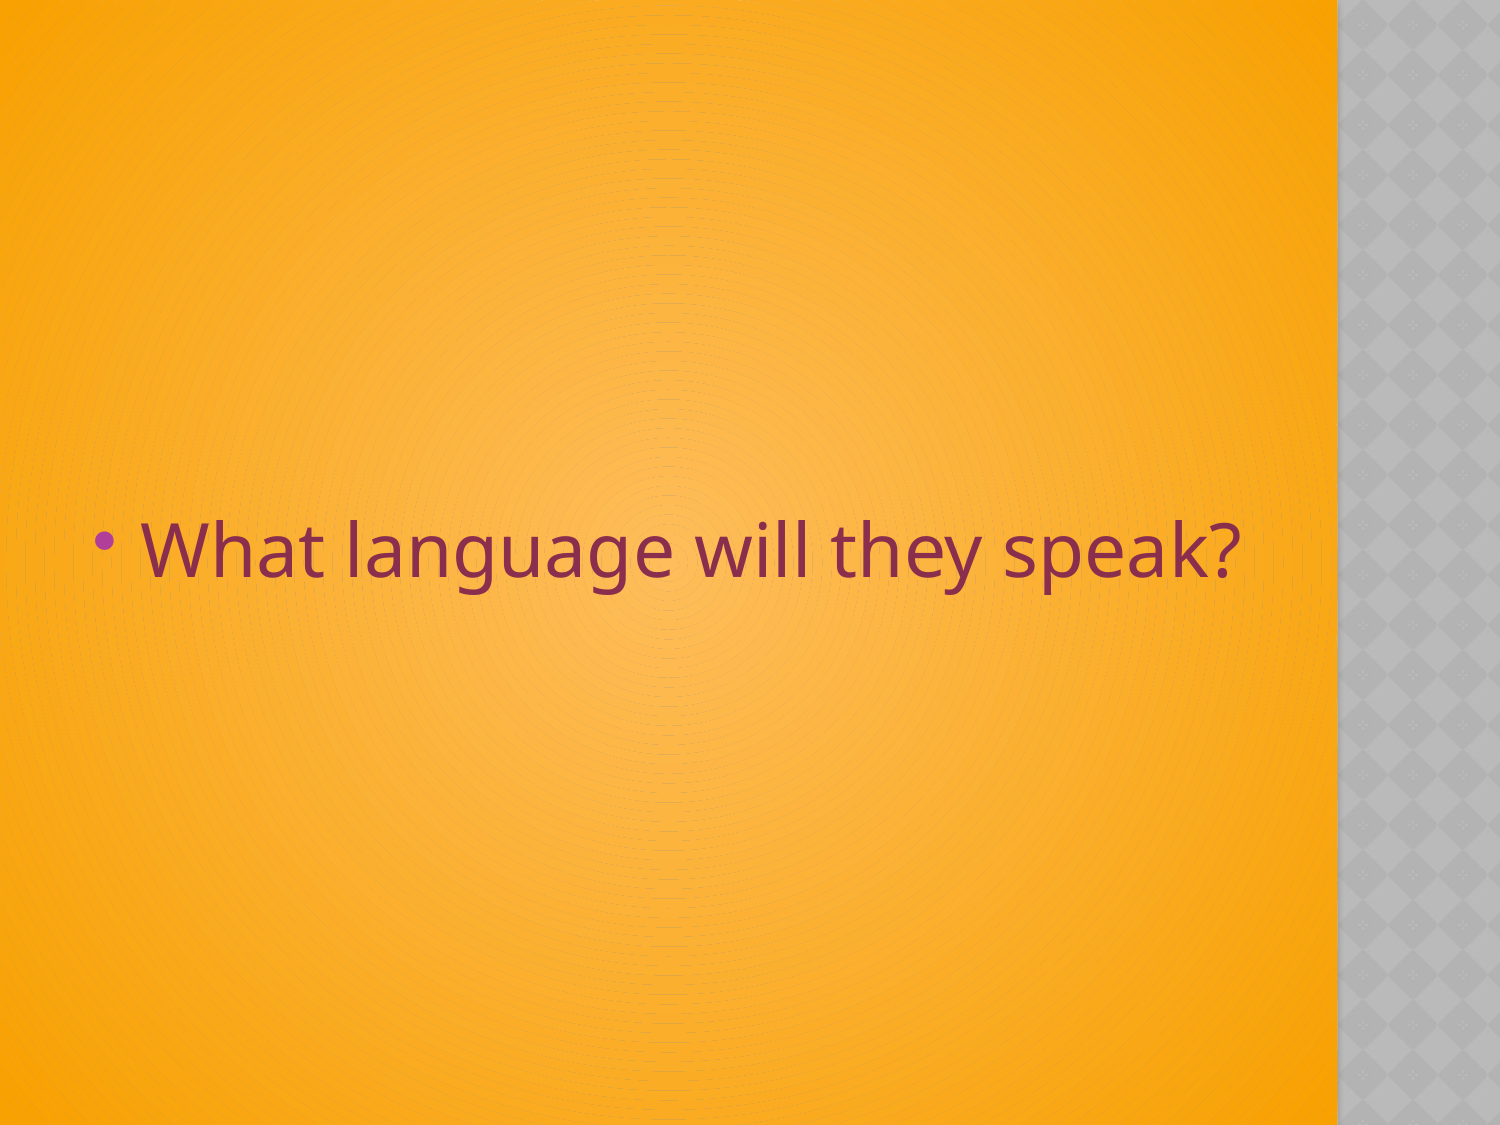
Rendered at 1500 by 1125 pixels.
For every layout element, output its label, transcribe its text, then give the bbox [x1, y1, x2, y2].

list What language will they speak? [0, 0, 1338, 1125]
